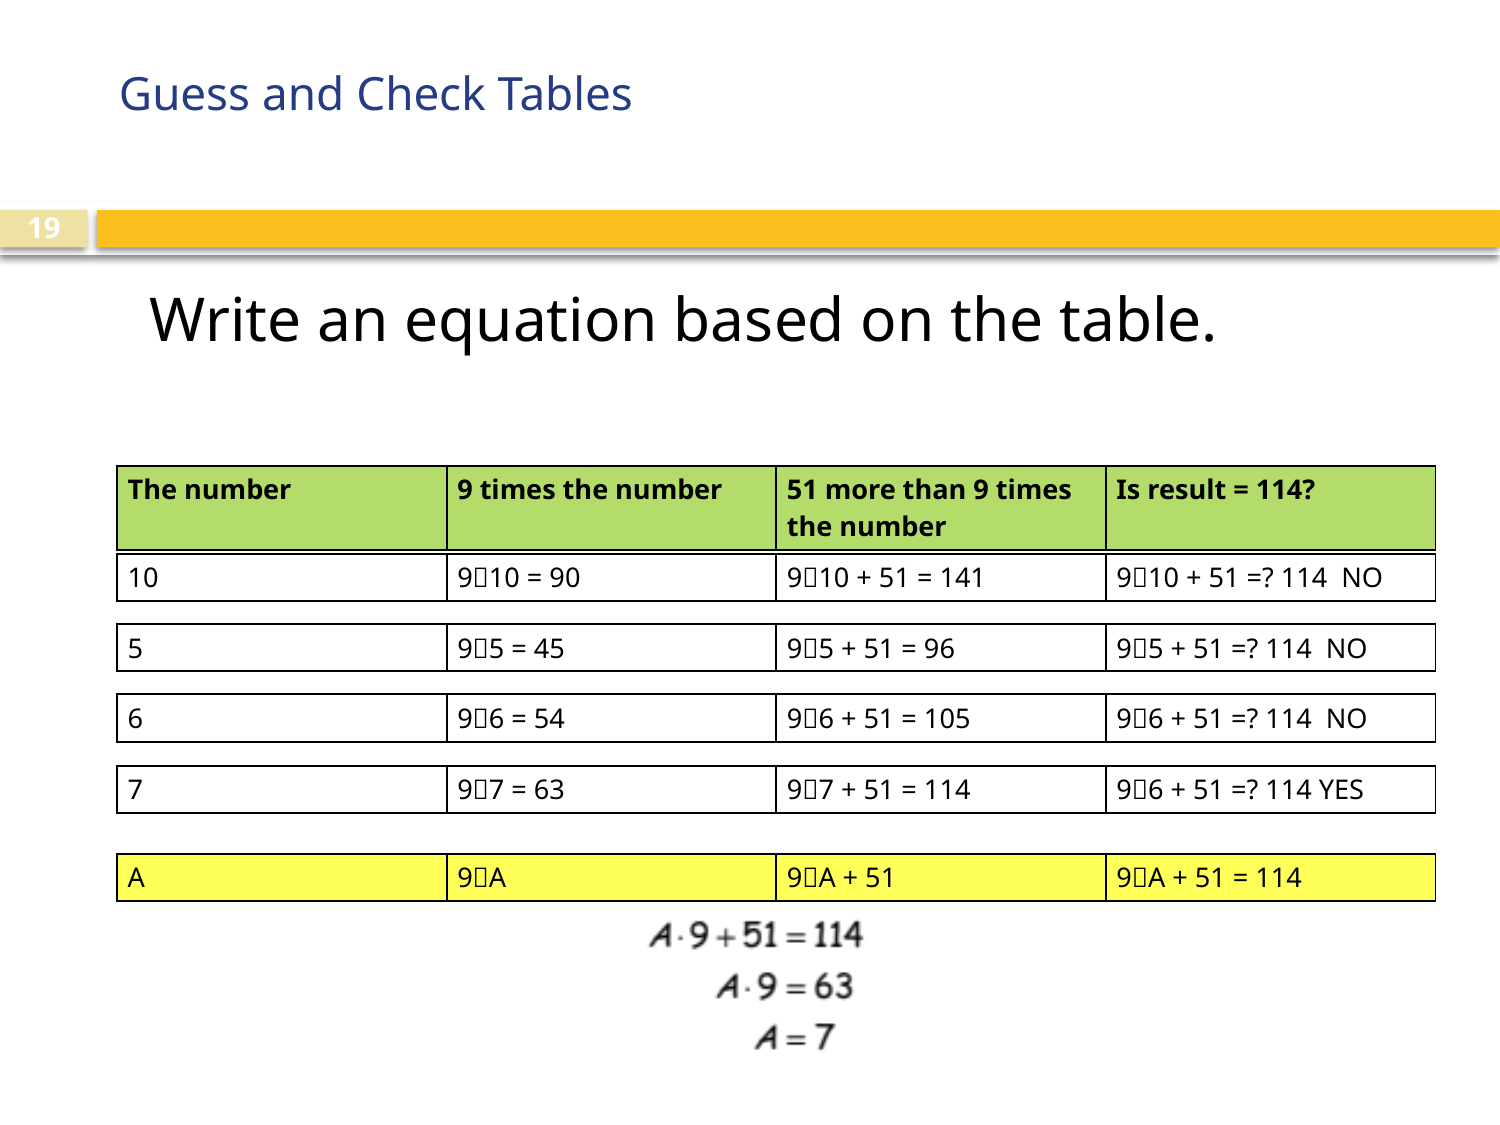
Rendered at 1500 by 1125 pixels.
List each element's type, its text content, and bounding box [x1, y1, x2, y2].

table_header 910 + 51 = 141 [777, 555, 1105, 600]
table_header 7 [118, 767, 446, 812]
table_header 9A + 51 [777, 855, 1105, 900]
table_header 95 + 51 = 96 [777, 625, 1105, 670]
table_header 6 [118, 695, 446, 741]
table_header 96 + 51 =? 114 NO [1107, 695, 1435, 741]
table_header 9 times the number [448, 467, 775, 549]
table_header 95 = 45 [448, 625, 775, 670]
table_header 9A + 51 = 114 [1107, 855, 1435, 900]
slide_number 19 [0, 208, 88, 249]
table_header 10 [118, 555, 446, 600]
table_header 910 + 51 =? 114 NO [1107, 555, 1435, 600]
table_header 5 [118, 625, 446, 670]
table_header 910 = 90 [448, 555, 775, 600]
table_header The number [118, 467, 446, 549]
table_header 51 more than 9 times the number [777, 467, 1105, 549]
table_header 97 + 51 = 114 [777, 767, 1105, 812]
table_header 9A [448, 855, 775, 900]
table_header 97 = 63 [448, 767, 775, 812]
table_header 96 + 51 = 105 [777, 695, 1105, 741]
table_header 96 = 54 [448, 695, 775, 741]
table_header 96 + 51 =? 114 YES [1107, 767, 1435, 812]
list Write an equation based on the table. [108, 276, 1462, 389]
table_header A [118, 855, 446, 900]
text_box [644, 915, 869, 1055]
table_header Is result = 114? [1107, 467, 1435, 549]
title Guess and Check Tables [108, 43, 1462, 141]
table_header 95 + 51 =? 114 NO [1107, 625, 1435, 670]
